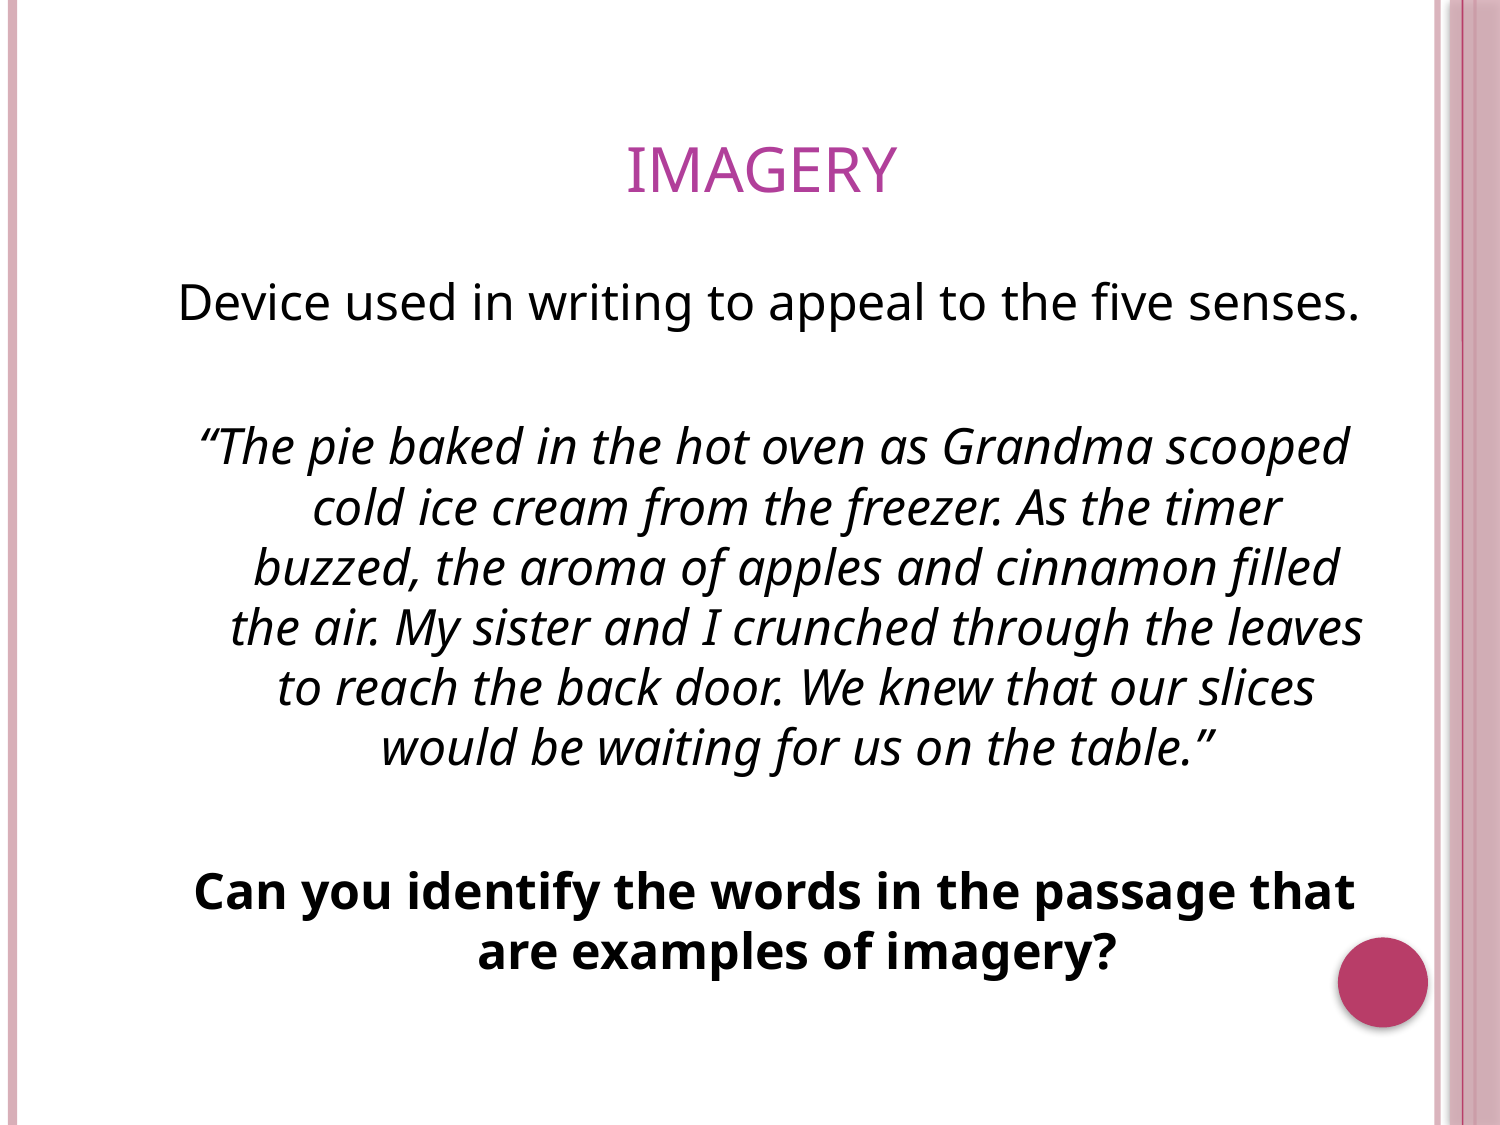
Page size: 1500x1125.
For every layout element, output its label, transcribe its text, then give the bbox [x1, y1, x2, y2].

list Device used in writing to appeal to the five senses. “The pie baked in the hot oven as Grandma scooped cold ice cream from the freezer. As the timer buzzed, the aroma of apples and cinnamon filled the air. My sister and I crunched through the leaves to reach the back door. We knew that our slices would be waiting for us on the table.” Can you identify the words in the passage that are examples of imagery? [162, 262, 1388, 1062]
title IMAGERY [150, 24, 1375, 213]
